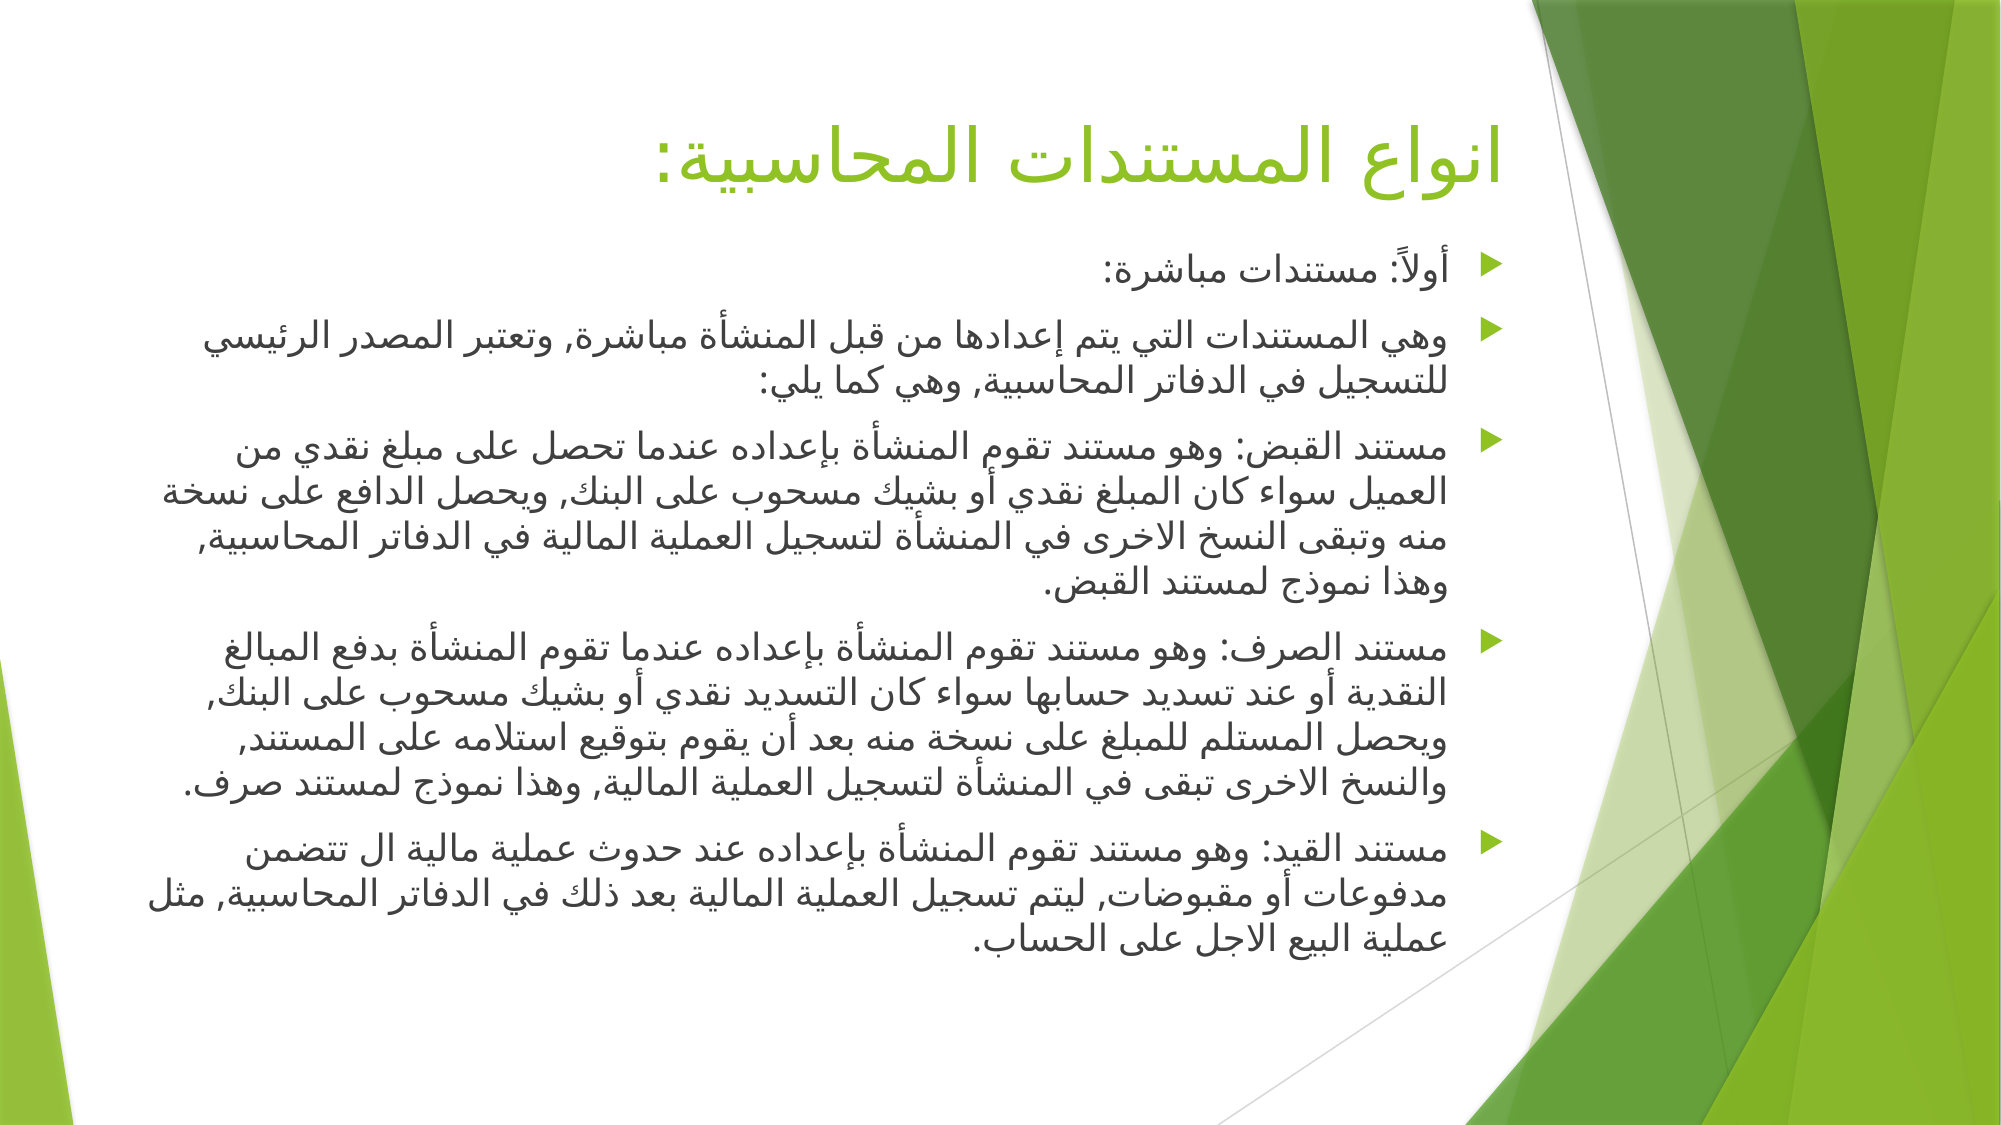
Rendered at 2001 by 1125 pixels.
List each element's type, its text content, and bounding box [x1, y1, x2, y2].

title انواع المستندات المحاسبية: [111, 99, 1522, 237]
list أولاً: مستندات مباشرة: وهي المستندات التي يتم إعدادها من قبل المنشأة مباشرة, وتعتبر المصدر الرئيسي للتسجيل في الدفاتر المحاسبية, وهي كما يلي: مستند القبض: وهو مستند تقوم المنشأة بإعداده عندما تحصل على مبلغ نقدي من العميل سواء كان المبلغ نقدي أو بشيك مسحوب على البنك, ويحصل الدافع على نسخة منه وتبقى النسخ الاخرى في المنشأة لتسجيل العملية المالية في الدفاتر المحاسبية, وهذا نموذج لمستند القبض. مستند الصرف: وهو مستند تقوم المنشأة بإعداده عندما تقوم المنشأة بدفع المبالغ النقدية أو عند تسديد حسابها سواء كان التسديد نقدي أو بشيك مسحوب على البنك, ويحصل المستلم للمبلغ على نسخة منه بعد أن يقوم بتوقيع استلامه على المستند, والنسخ الاخرى تبقى في المنشأة لتسجيل العملية المالية, وهذا نموذج لمستند صرف. مستند القيد: وهو مستند تقوم المنشأة بإعداده عند حدوث عملية مالية ال تتضمن مدفوعات أو مقبوضات, ليتم تسجيل العملية المالية بعد ذلك في الدفاتر المحاسبية, مثل عملية البيع الاجل على الحساب. [111, 237, 1522, 992]
